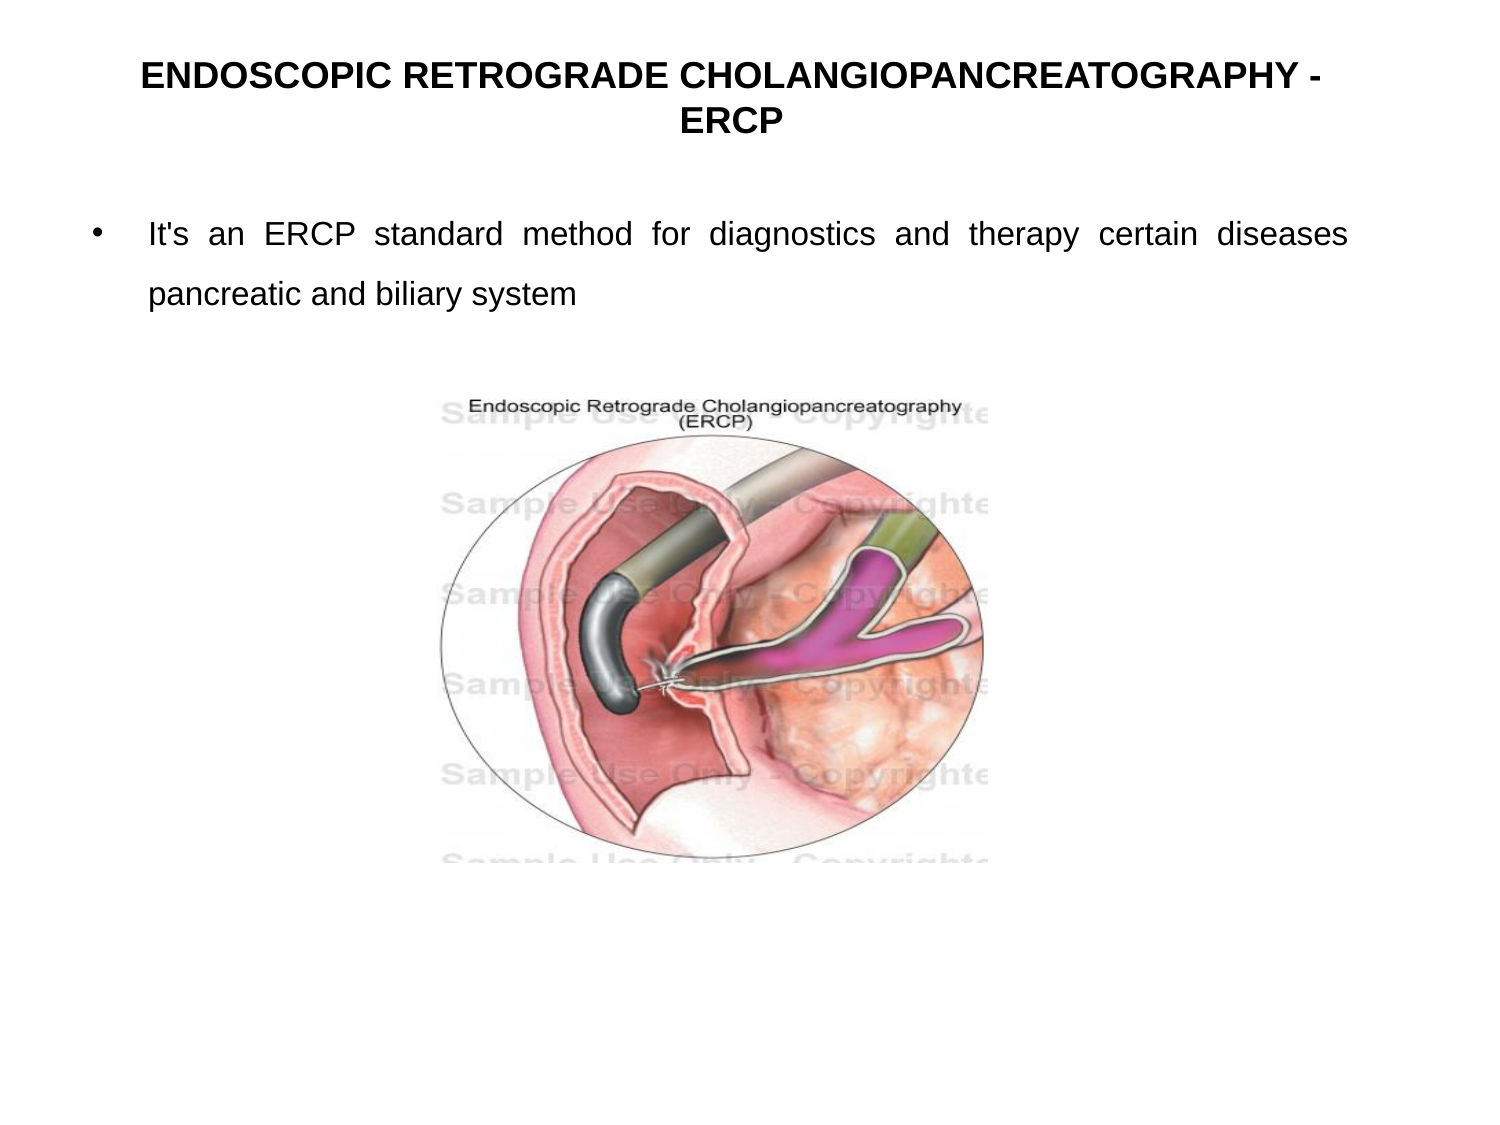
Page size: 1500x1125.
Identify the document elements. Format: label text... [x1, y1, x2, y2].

title ENDOSCOPIC RETROGRADE CHOLANGIOPANCREATOGRAPHY - ERCP [87, 31, 1376, 161]
subtitle It's an ERCP standard method for diagnostics and therapy certain diseases pancreatic and biliary system [76, 184, 1366, 1094]
picture [437, 399, 988, 864]
